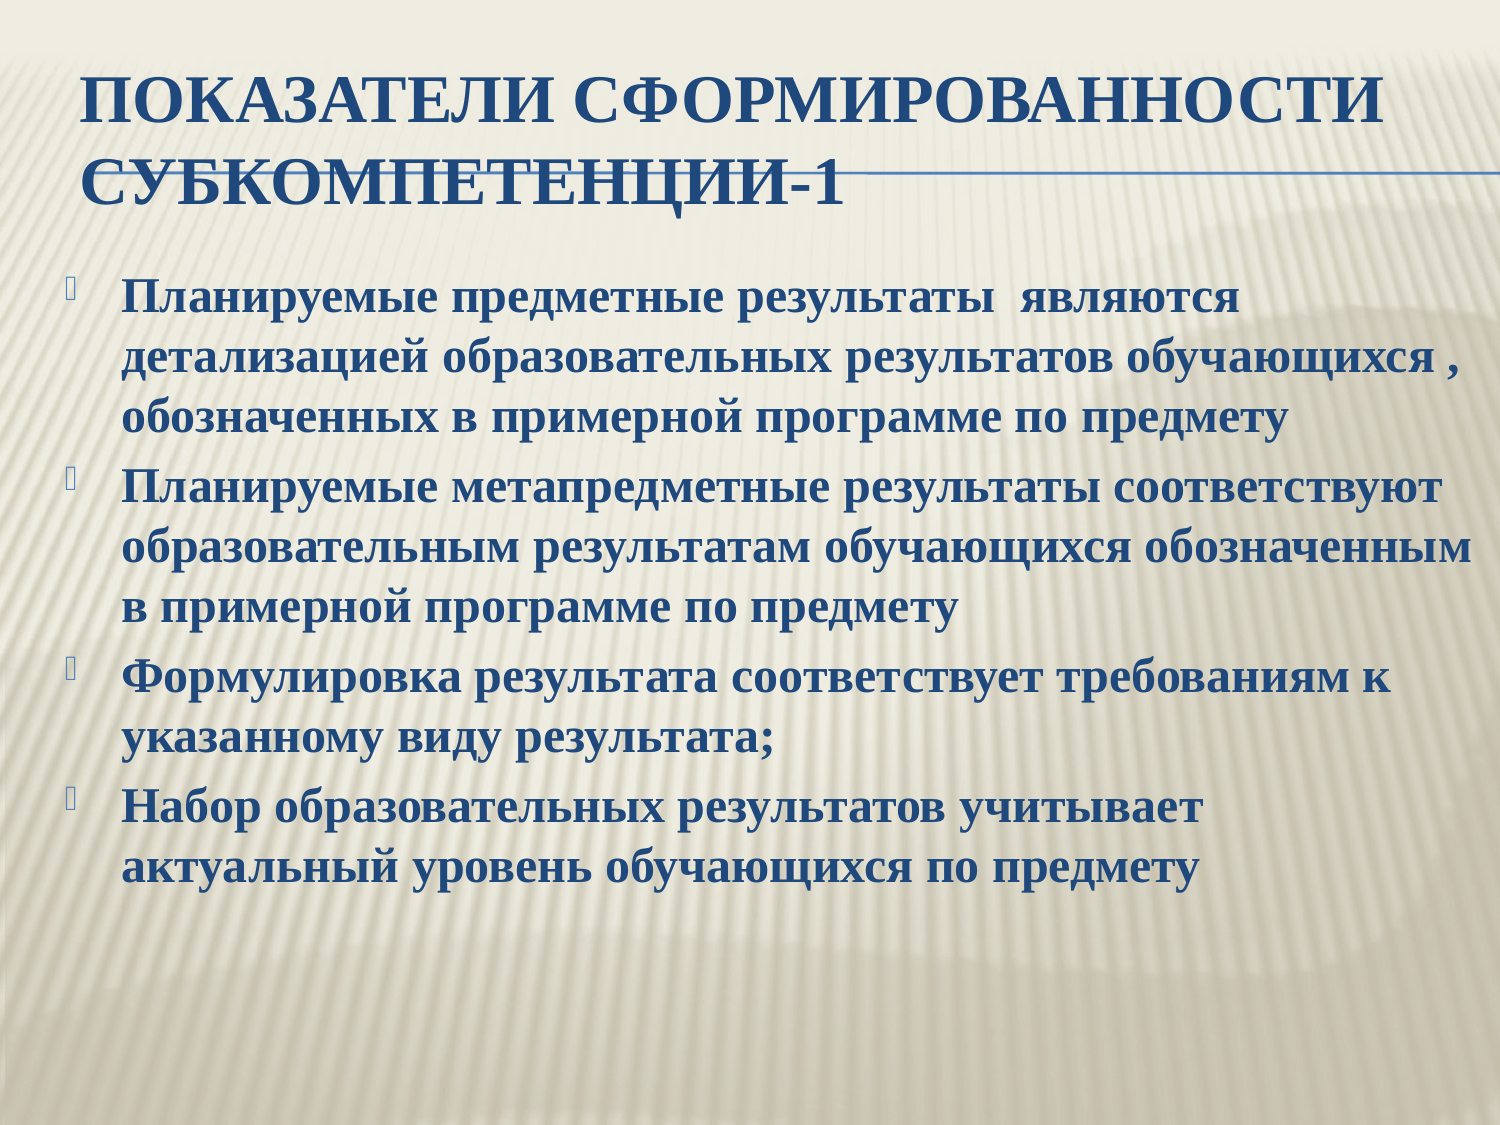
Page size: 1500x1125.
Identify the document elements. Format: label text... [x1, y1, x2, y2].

title Показатели сформированности субкомпетенции-1 [64, 42, 1415, 231]
list Планируемые предметные результаты являются детализацией образовательных результатов обучающихся , обозначенных в примерной программе по предмету Планируемые метапредметные результаты соответствуют образовательным результатам обучающихся обозначенным в примерной программе по предмету Формулировка результата соответствует требованиям к указанному виду результата; Набор образовательных результатов учитывает актуальный уровень обучающихся по предмету [50, 254, 1500, 998]
